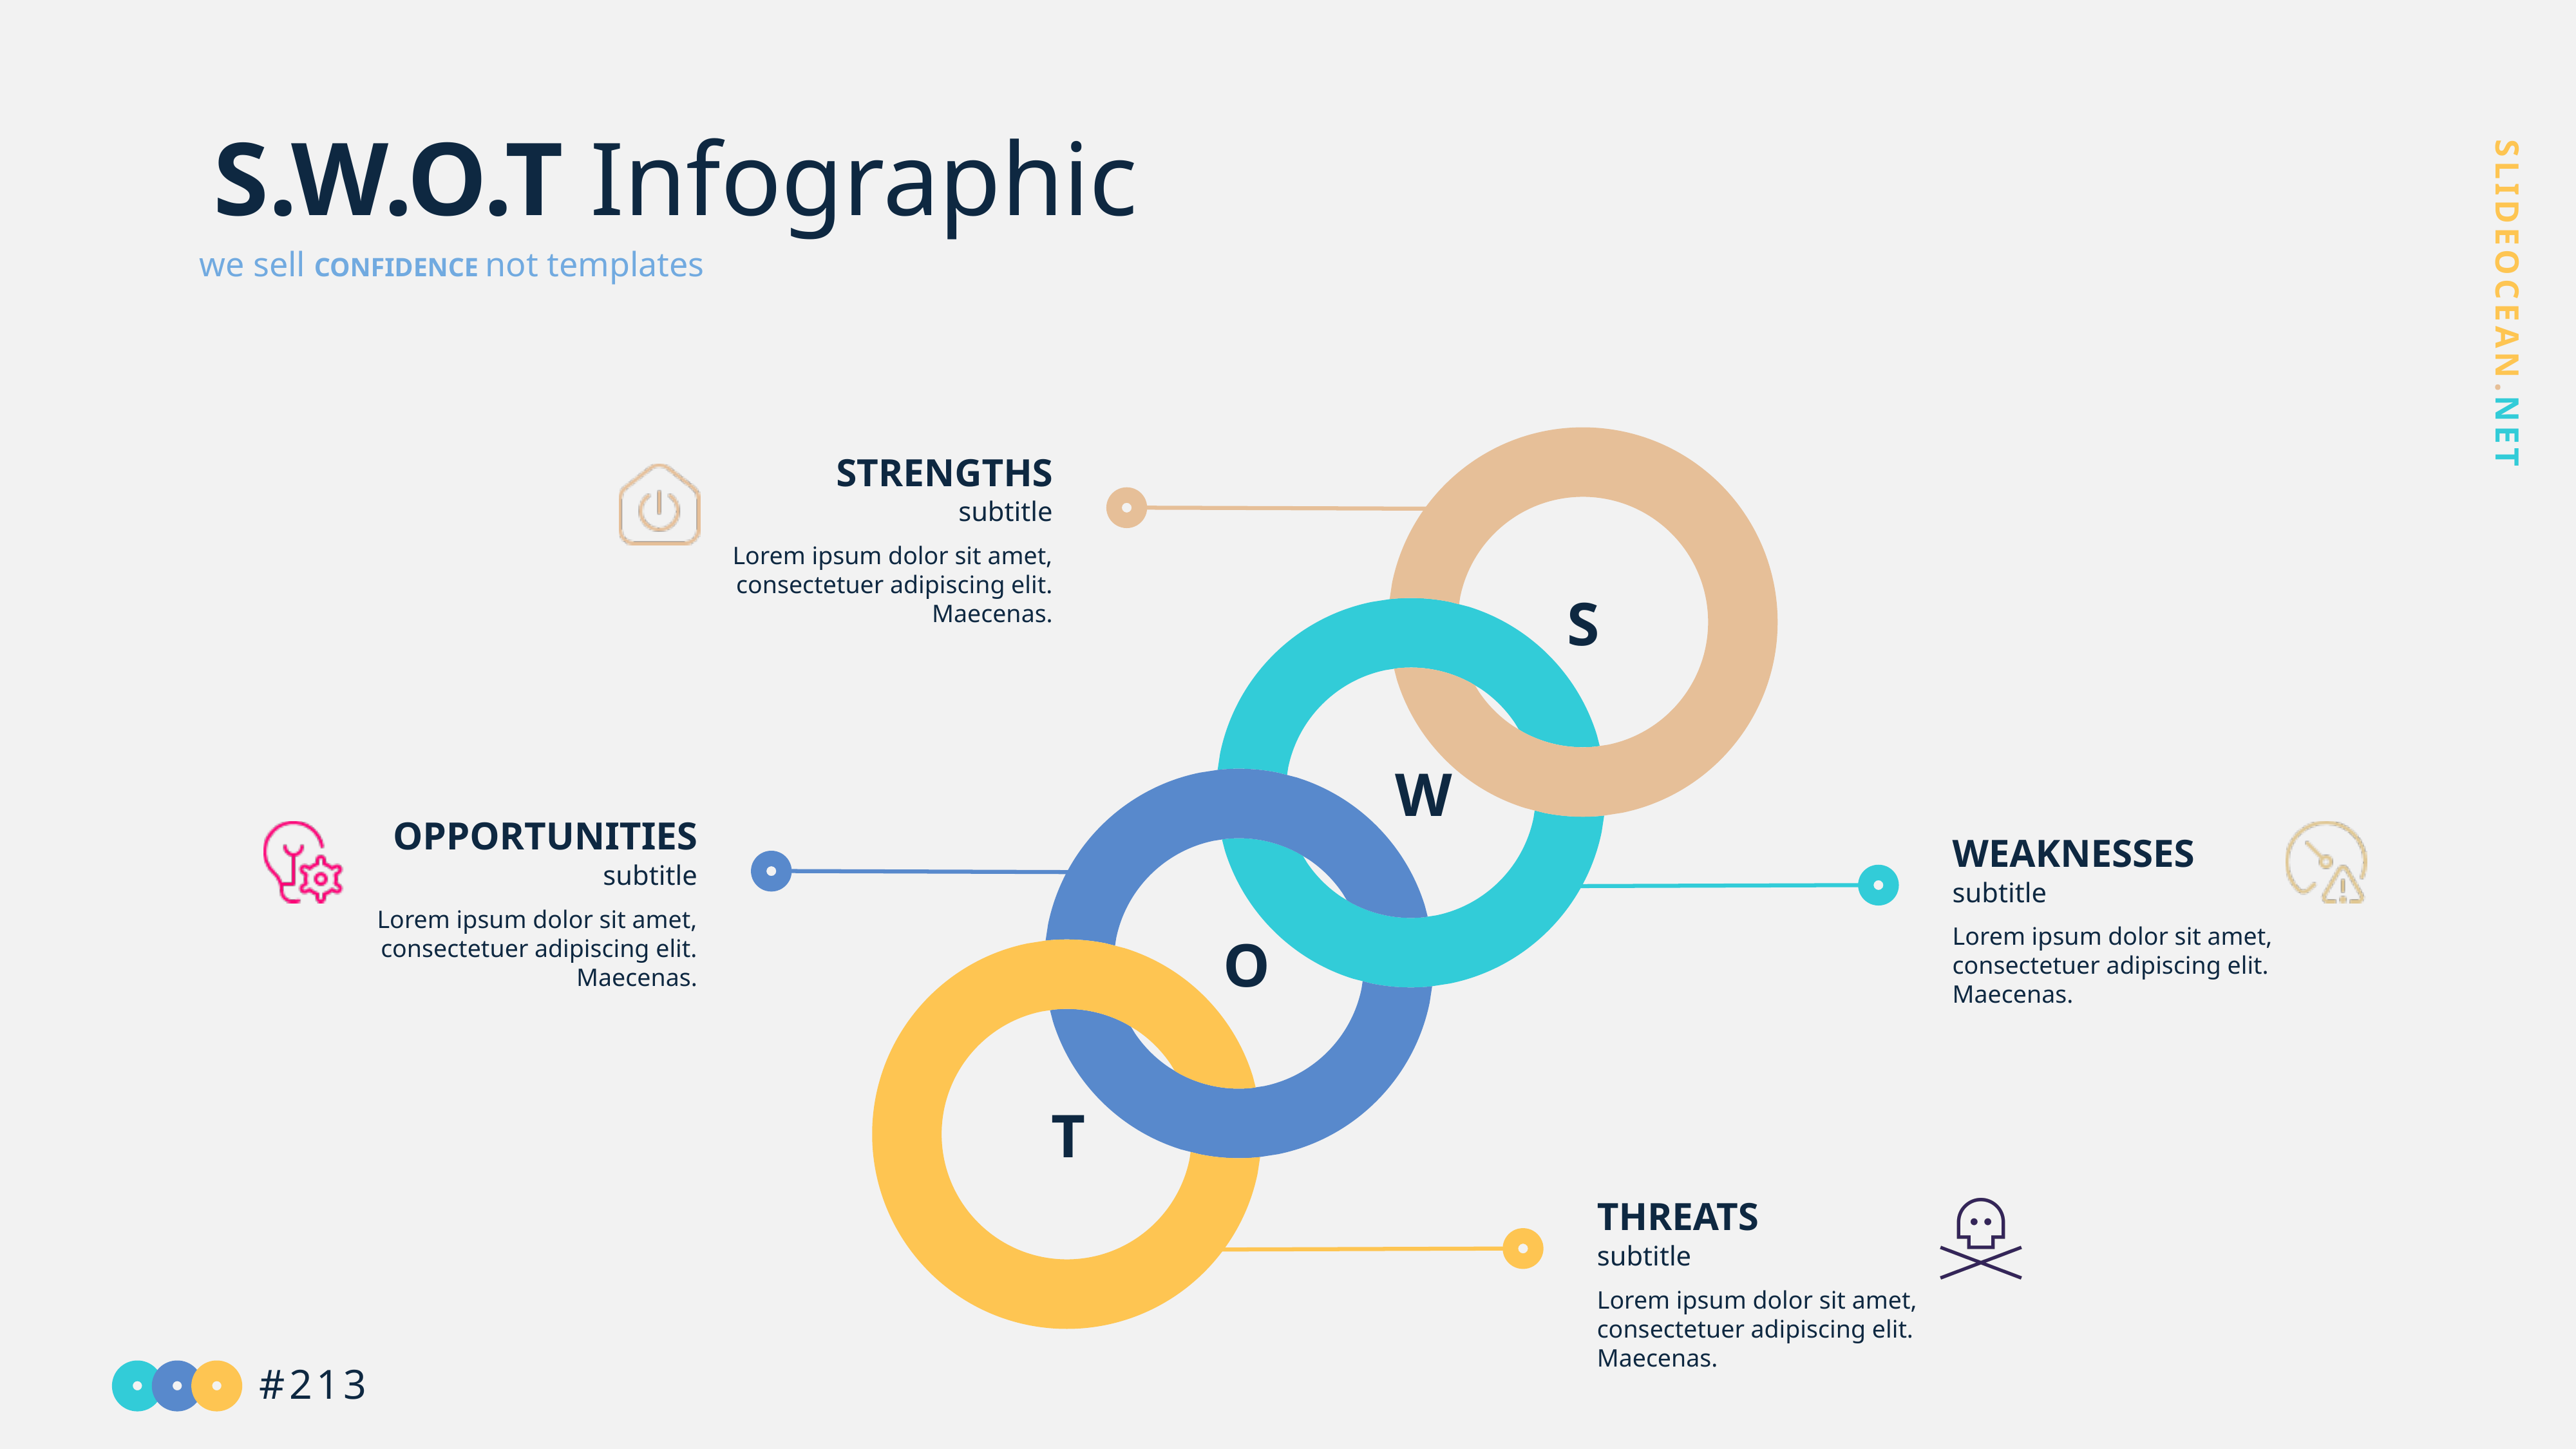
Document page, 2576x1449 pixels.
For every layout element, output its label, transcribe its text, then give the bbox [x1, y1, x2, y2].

text_box [871, 938, 1262, 1331]
text_box [1217, 598, 1601, 774]
picture [1940, 1197, 2022, 1280]
text_box [1049, 980, 1434, 1158]
text_box T [1041, 1094, 1092, 1175]
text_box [1587, 1187, 1941, 1378]
picture [263, 821, 345, 904]
text_box S.W.O.T Infographic [204, 110, 1148, 241]
text_box S [1557, 582, 1608, 663]
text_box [1557, 864, 1900, 906]
picture [618, 464, 701, 546]
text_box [750, 850, 1093, 892]
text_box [675, 443, 1063, 634]
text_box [1106, 487, 1448, 529]
text_box #213 [259, 1359, 402, 1408]
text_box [1942, 824, 2297, 1015]
text_box O [1213, 923, 1264, 1004]
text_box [320, 806, 708, 998]
text_box [1388, 426, 1779, 818]
picture [2285, 821, 2368, 904]
text_box we sell CONFIDENCE not templates [189, 238, 714, 288]
text_box W [1385, 752, 1436, 833]
text_box [1221, 811, 1605, 987]
text_box [1045, 768, 1429, 945]
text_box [1202, 1227, 1544, 1269]
